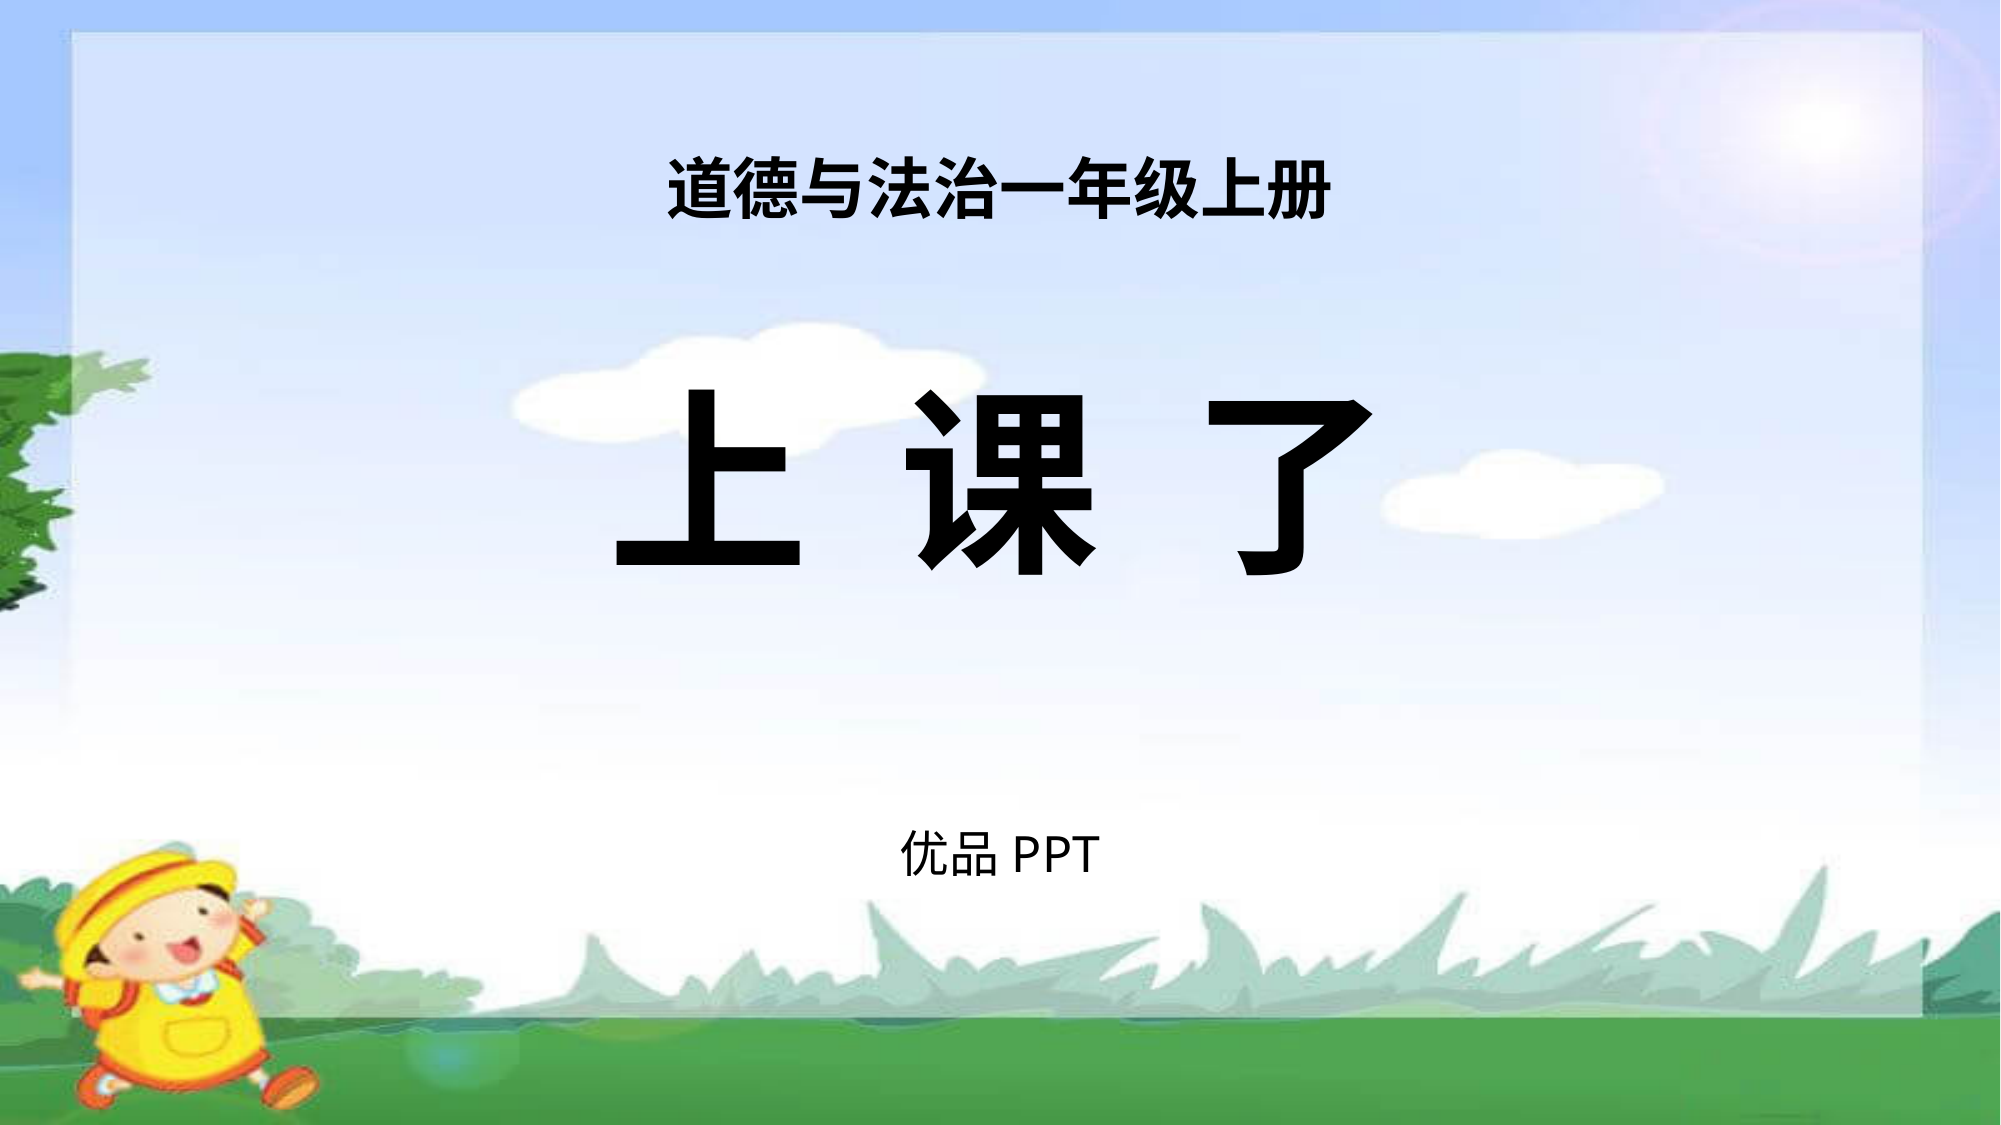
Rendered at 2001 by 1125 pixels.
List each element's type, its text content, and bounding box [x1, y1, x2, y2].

text_box 优品PPT [249, 809, 1750, 891]
picture [0, 0, 2001, 1125]
text_box 上 课 了 [249, 349, 1750, 638]
text_box 道德与法治一年级上册 [249, 139, 1750, 261]
